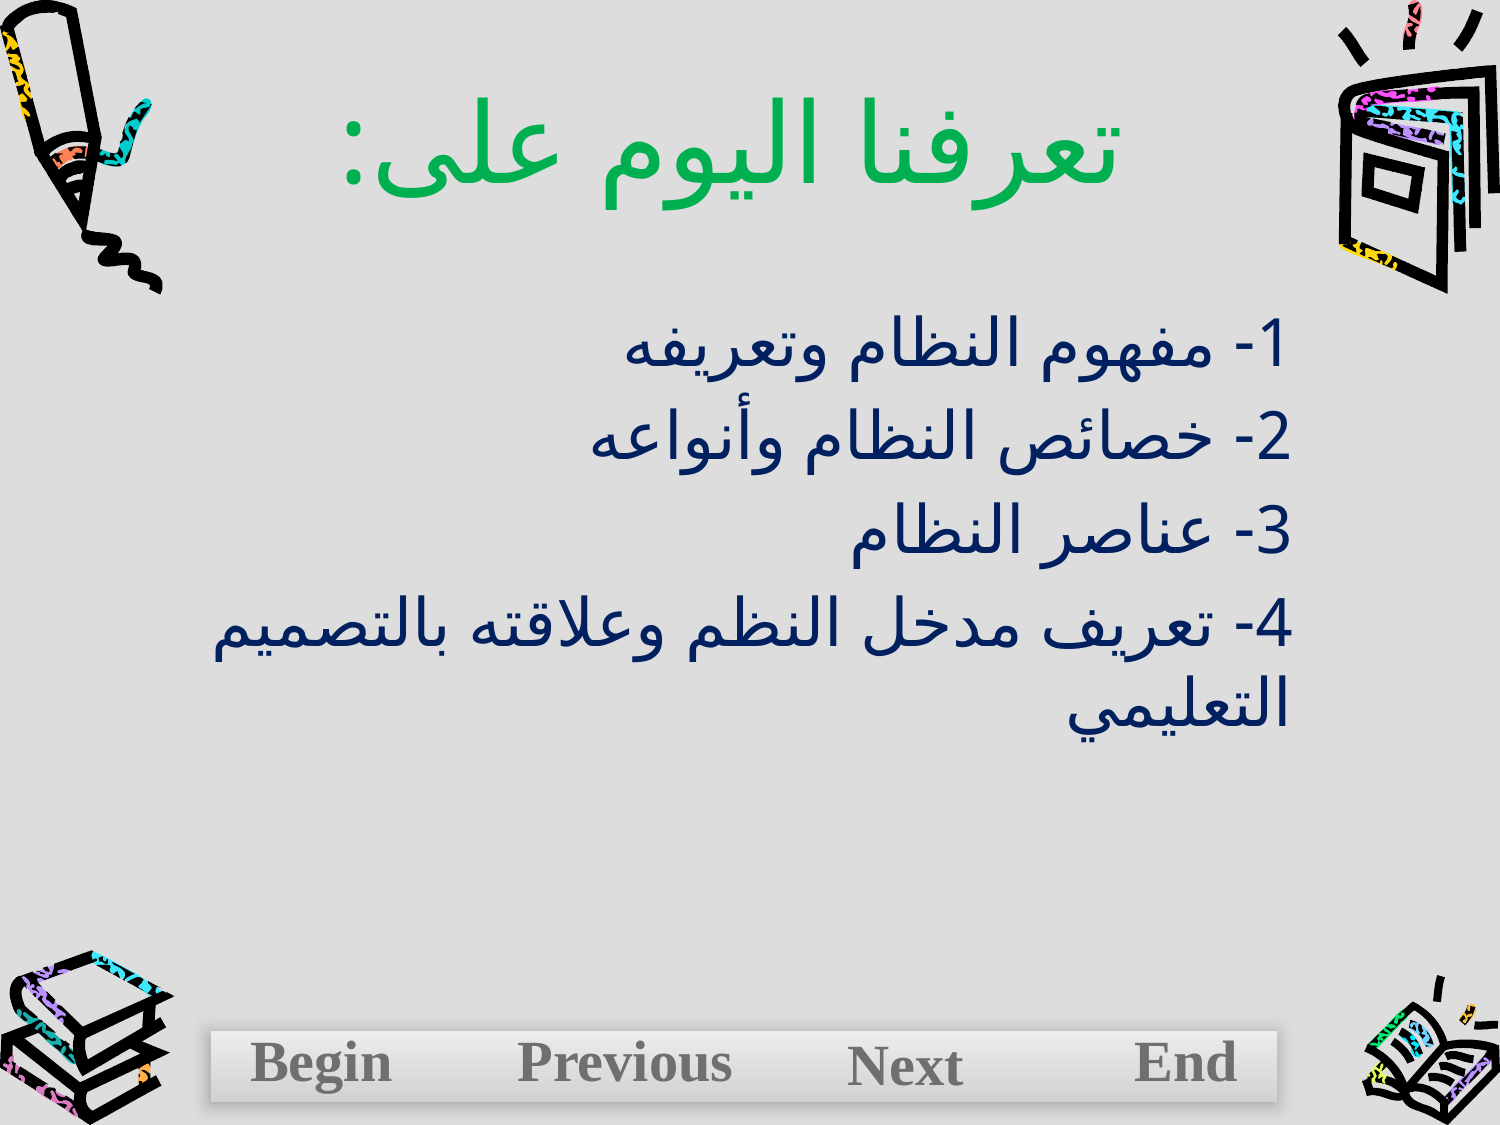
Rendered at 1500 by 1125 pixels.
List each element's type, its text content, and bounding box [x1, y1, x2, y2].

title تعرفنا اليوم على: [93, 20, 1369, 256]
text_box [210, 1015, 1278, 1106]
subtitle 1- مفهوم النظام وتعريفه 2- خصائص النظام وأنواعه 3- عناصر النظام 4- تعريف مدخل النظم وعلاقته بالتصميم التعليمي [163, 292, 1309, 481]
